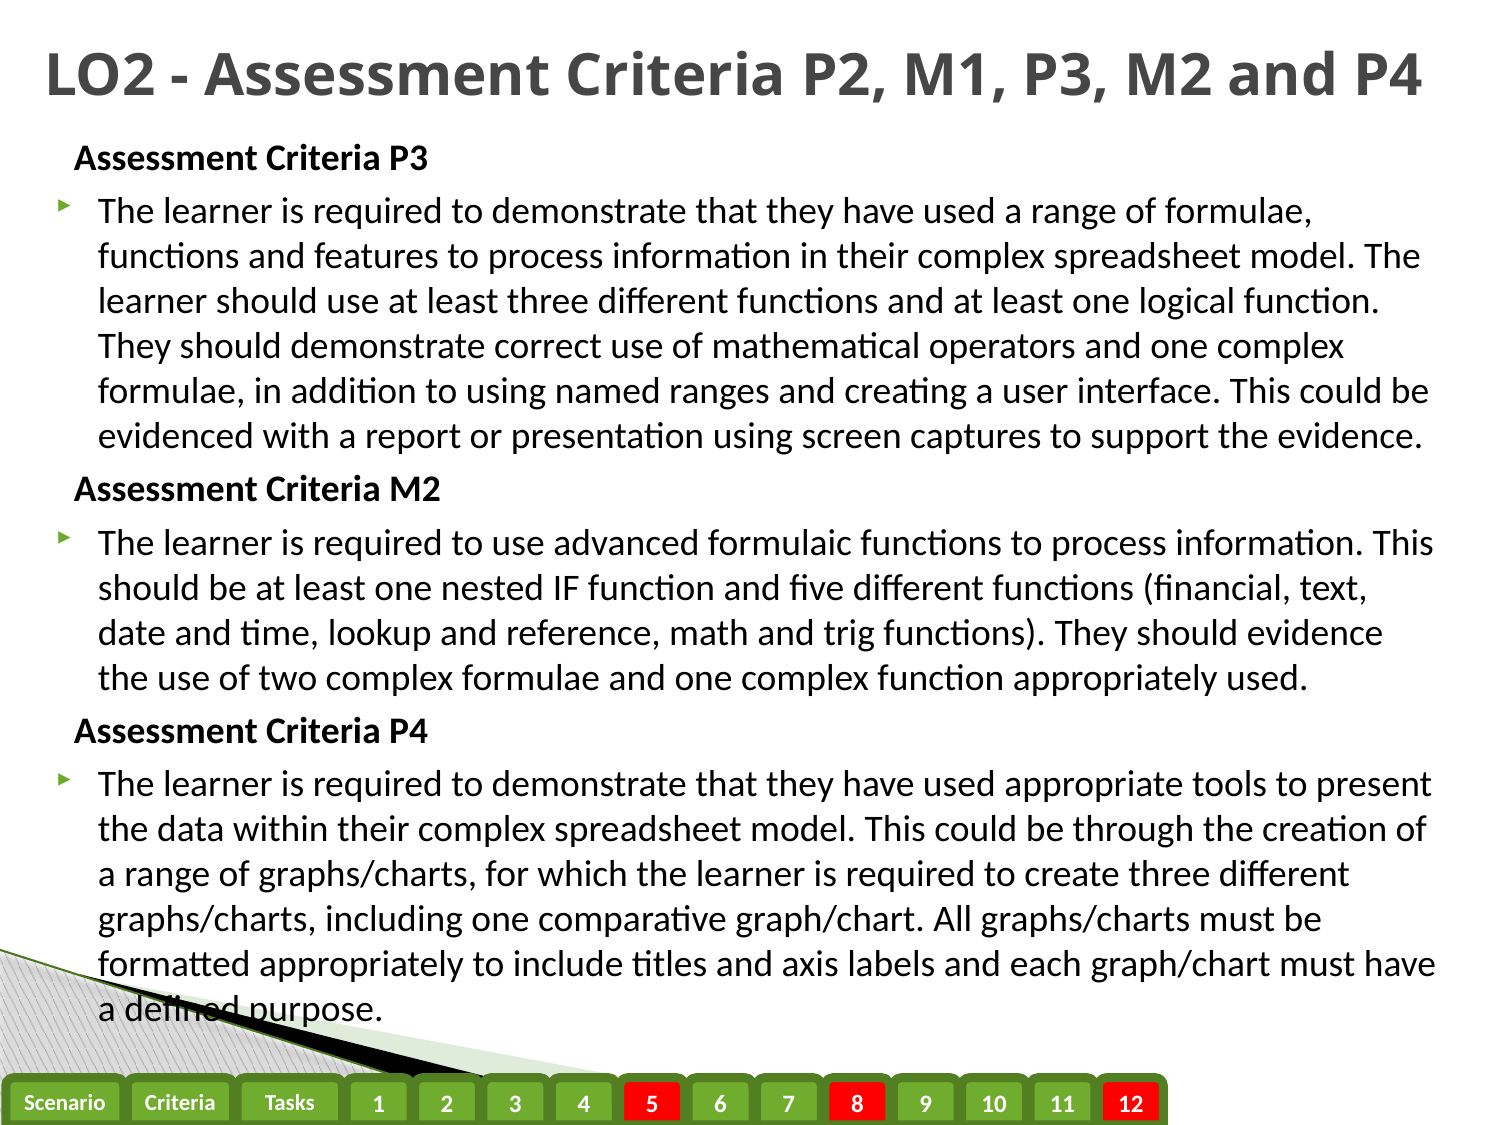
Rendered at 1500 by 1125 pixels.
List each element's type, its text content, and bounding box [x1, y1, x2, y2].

list Assessment Criteria P3 The learner is required to demonstrate that they have used a range of formulae, functions and features to process information in their complex spreadsheet model. The learner should use at least three different functions and at least one logical function. They should demonstrate correct use of mathematical operators and one complex formulae, in addition to using named ranges and creating a user interface. This could be evidenced with a report or presentation using screen captures to support the evidence. Assessment Criteria M2 The learner is required to use advanced formulaic functions to process information. This should be at least one nested IF function and five different functions (financial, text, date and time, lookup and reference, math and trig functions). They should evidence the use of two complex formulae and one complex function appropriately used. Assessment Criteria P4 The learner is required to demonstrate that they have used appropriate tools to present the data within their complex spreadsheet model. This could be through the creation of a range of graphs/charts, for which the learner is required to create three different graphs/charts, including one comparative graph/chart. All graphs/charts must be formatted appropriately to include titles and axis labels and each graph/chart must have a defined purpose. [41, 126, 1459, 1035]
title LO2 - Assessment Criteria P2, M1, P3, M2 and P4 [29, 19, 1471, 126]
